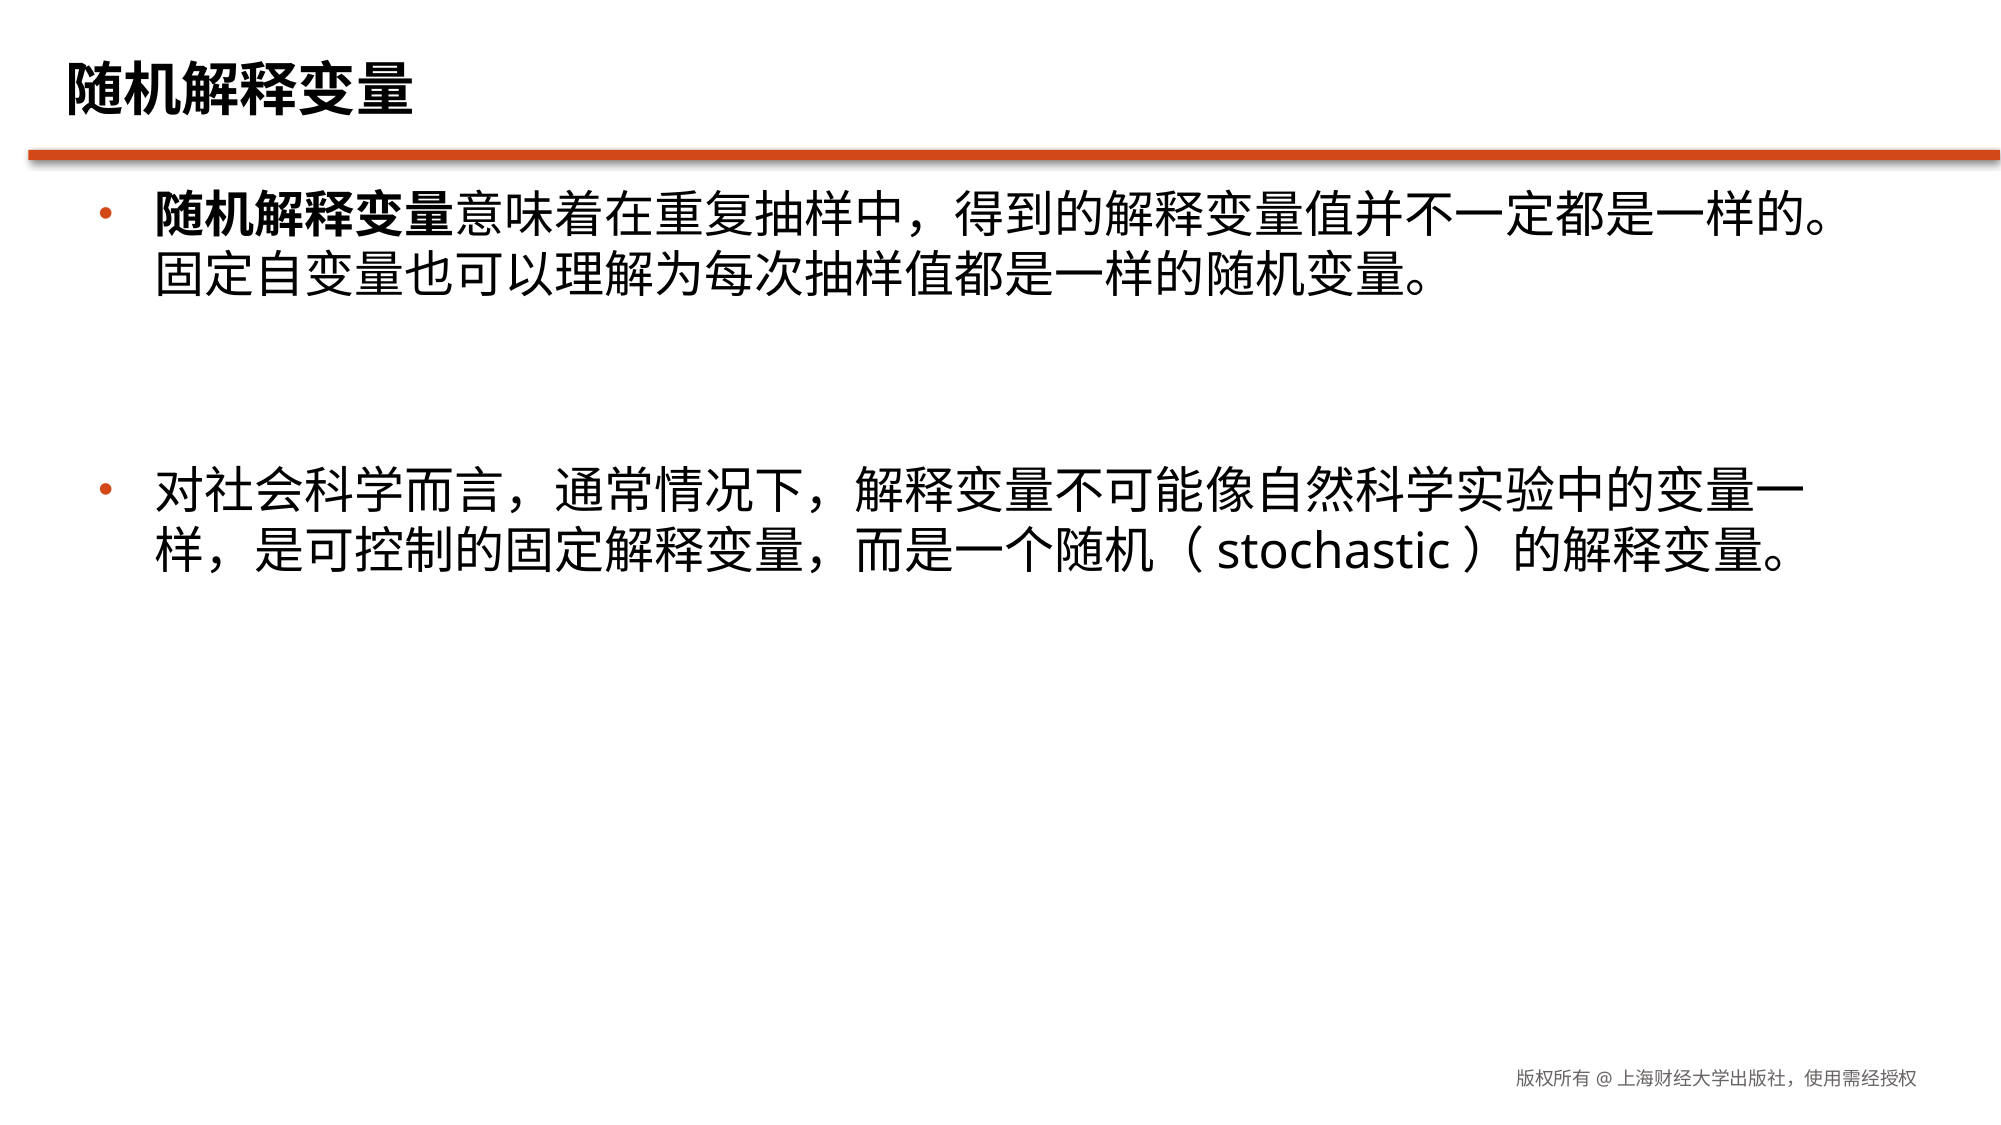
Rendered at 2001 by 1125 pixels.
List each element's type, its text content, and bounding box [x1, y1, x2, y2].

title 随机解释变量 [50, 50, 1825, 138]
list 随机解释变量意味着在重复抽样中，得到的解释变量值并不一定都是一样的。固定自变量也可以理解为每次抽样值都是一样的随机变量。 对社会科学而言，通常情况下，解释变量不可能像自然科学实验中的变量一样，是可控制的固定解释变量，而是一个随机（stochastic）的解释变量。 [83, 174, 1867, 1032]
footer 版权所有@上海财经大学出版社，使用需经授权 [1483, 1046, 1950, 1109]
